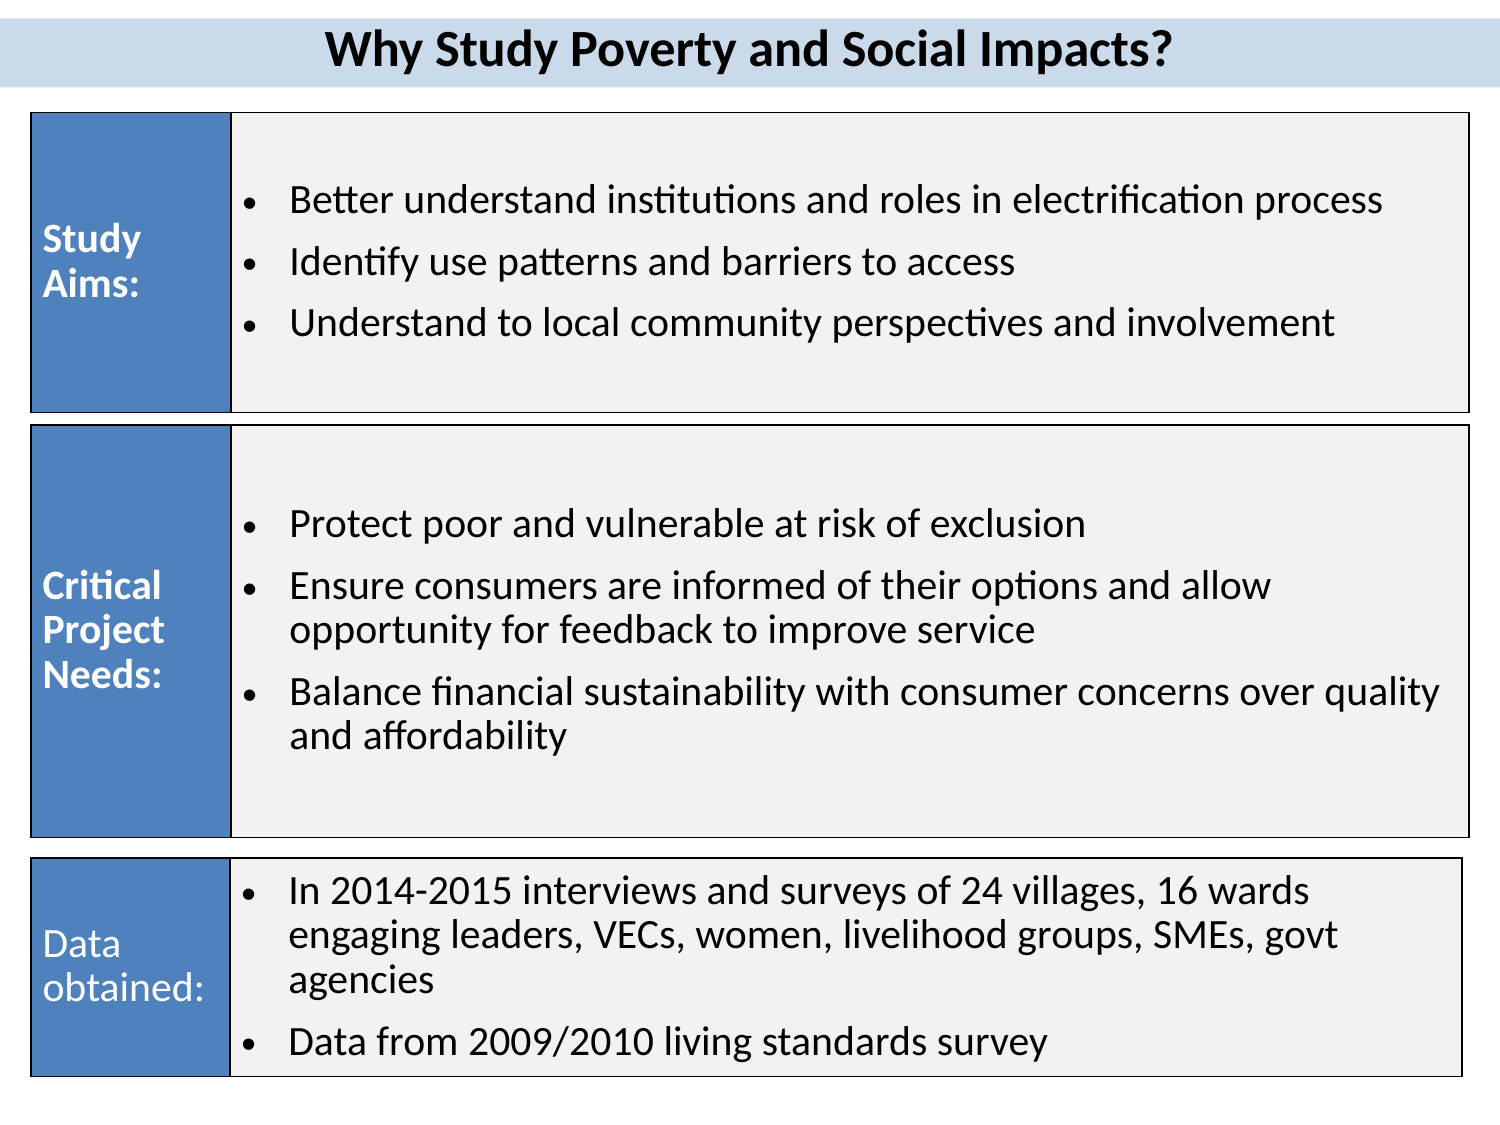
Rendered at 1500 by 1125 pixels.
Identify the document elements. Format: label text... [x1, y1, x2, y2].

text_box Why Study Poverty and Social Impacts? [0, 18, 1500, 88]
table_header Critical Project Needs: [32, 426, 230, 837]
table_header Data obtained: [32, 859, 229, 1076]
table_header Protect poor and vulnerable at risk of exclusion Ensure consumers are informed of their options and allow opportunity for feedback to improve service Balance financial sustainability with consumer concerns over quality and affordability [232, 426, 1468, 837]
table_header In 2014-2015 interviews and surveys of 24 villages, 16 wards engaging leaders, VECs, women, livelihood groups, SMEs, govt agencies Data from 2009/2010 living standards survey [231, 859, 1461, 1076]
table_header Better understand institutions and roles in electrification process Identify use patterns and barriers to access Understand to local community perspectives and involvement [232, 113, 1468, 412]
table_header Study Aims: [32, 113, 230, 412]
